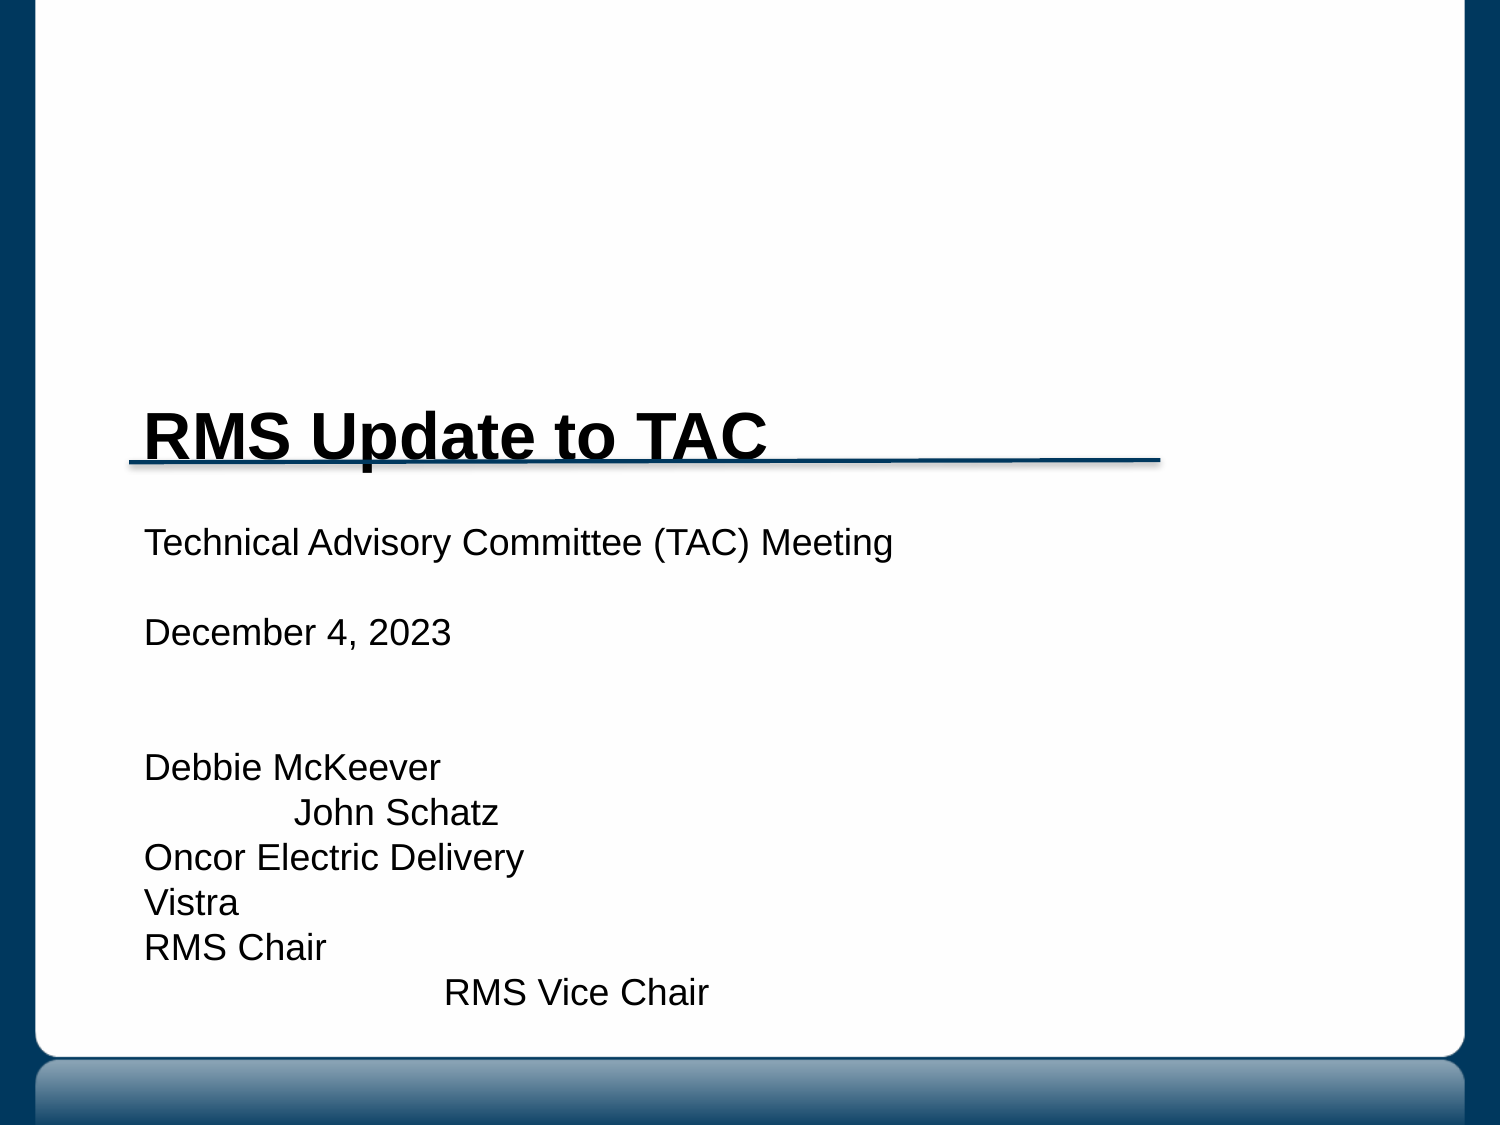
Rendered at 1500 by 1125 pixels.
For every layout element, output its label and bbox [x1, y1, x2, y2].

picture [35, 0, 1465, 1125]
text_box [128, 385, 1367, 891]
